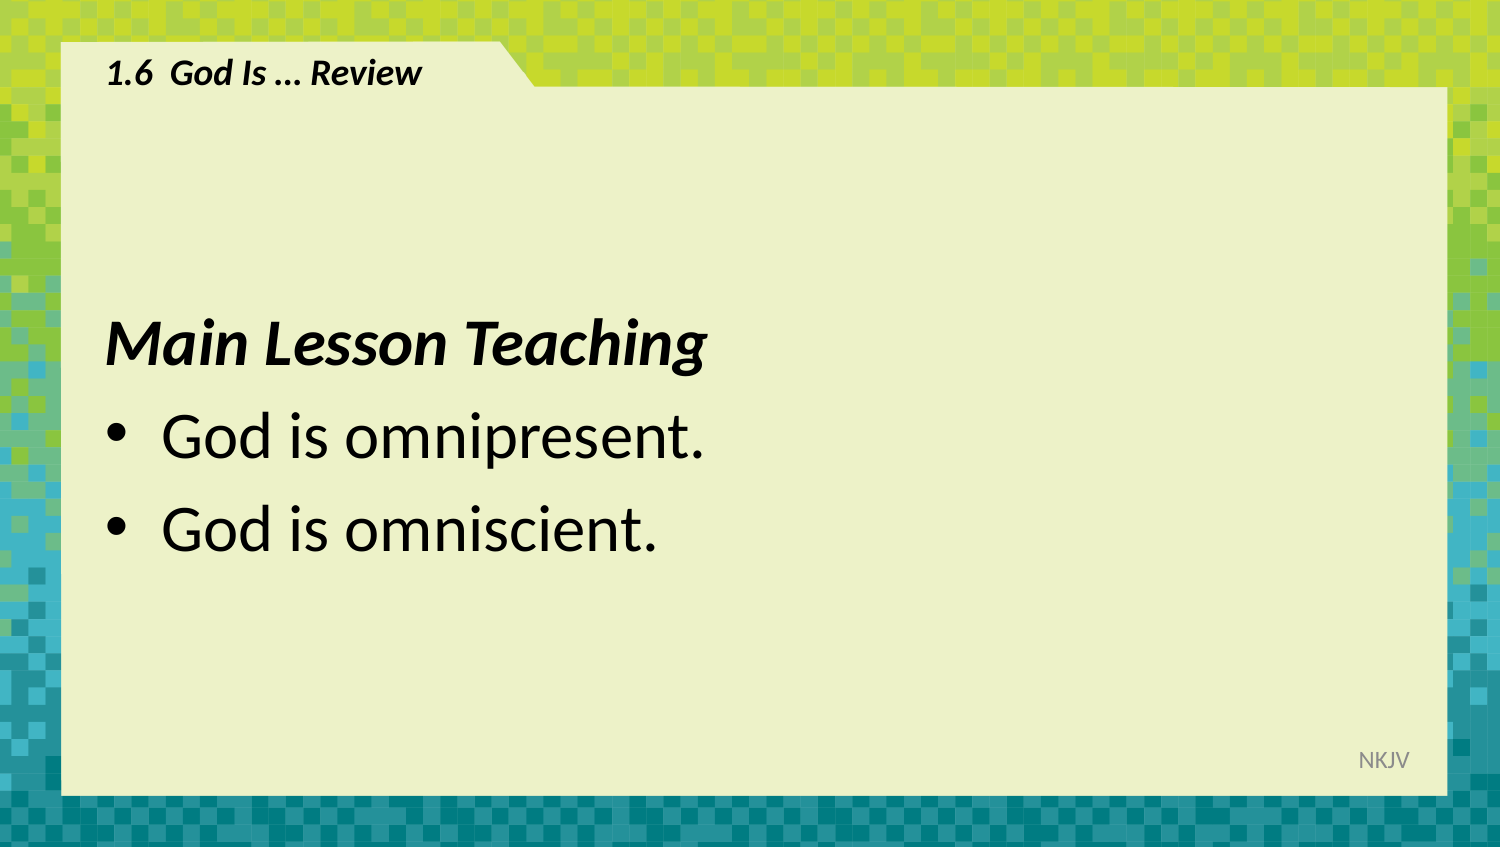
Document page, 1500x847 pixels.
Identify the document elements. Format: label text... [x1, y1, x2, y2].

footer NKJV [950, 736, 1425, 782]
title 1.6 God Is … Review [89, 33, 1420, 108]
list Main Lesson Teaching God is omnipresent. God is omniscient. [89, 141, 1403, 722]
picture [0, 0, 1500, 847]
